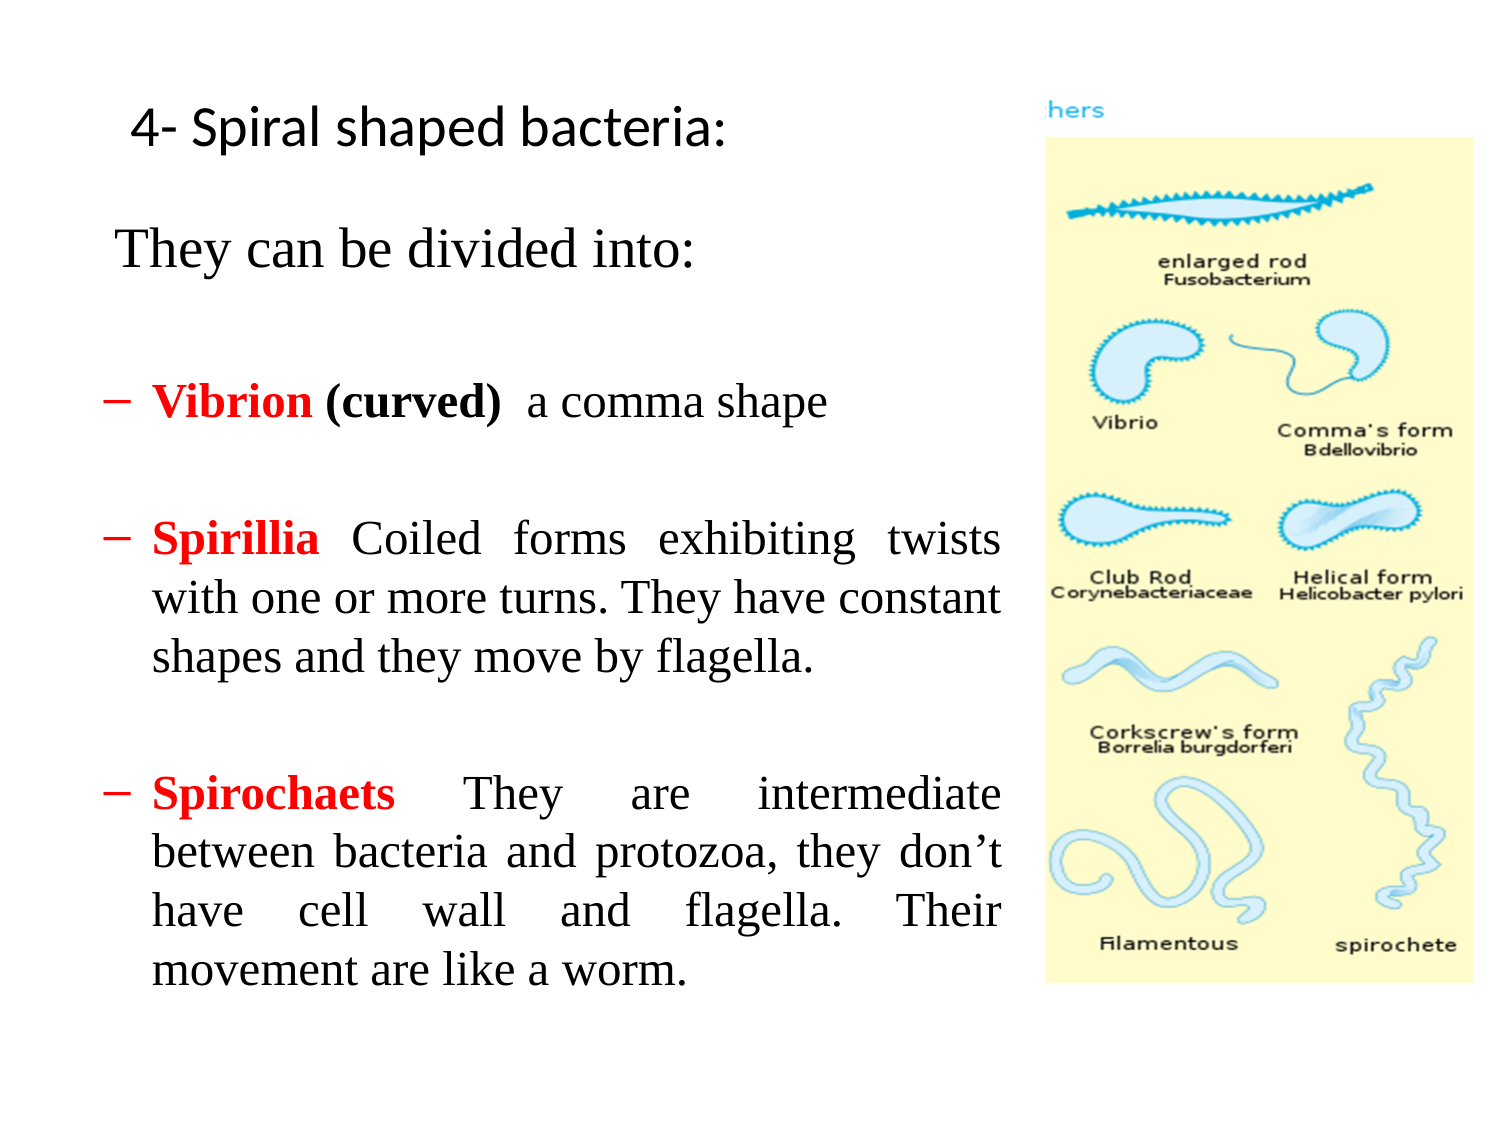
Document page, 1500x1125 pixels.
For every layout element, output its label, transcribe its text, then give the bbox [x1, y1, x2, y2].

text_box They can be divided into: Vibrion (curved) a comma shape Spirillia Coiled forms exhibiting twists with one or more turns. They have constant shapes and they move by flagella. Spirochaets They are intermediate between bacteria and protozoa, they don’t have cell wall and flagella. Their movement are like a worm. [17, 202, 1017, 1030]
picture [1044, 80, 1474, 1018]
text_box 4- Spiral shaped bacteria: [116, 80, 744, 166]
